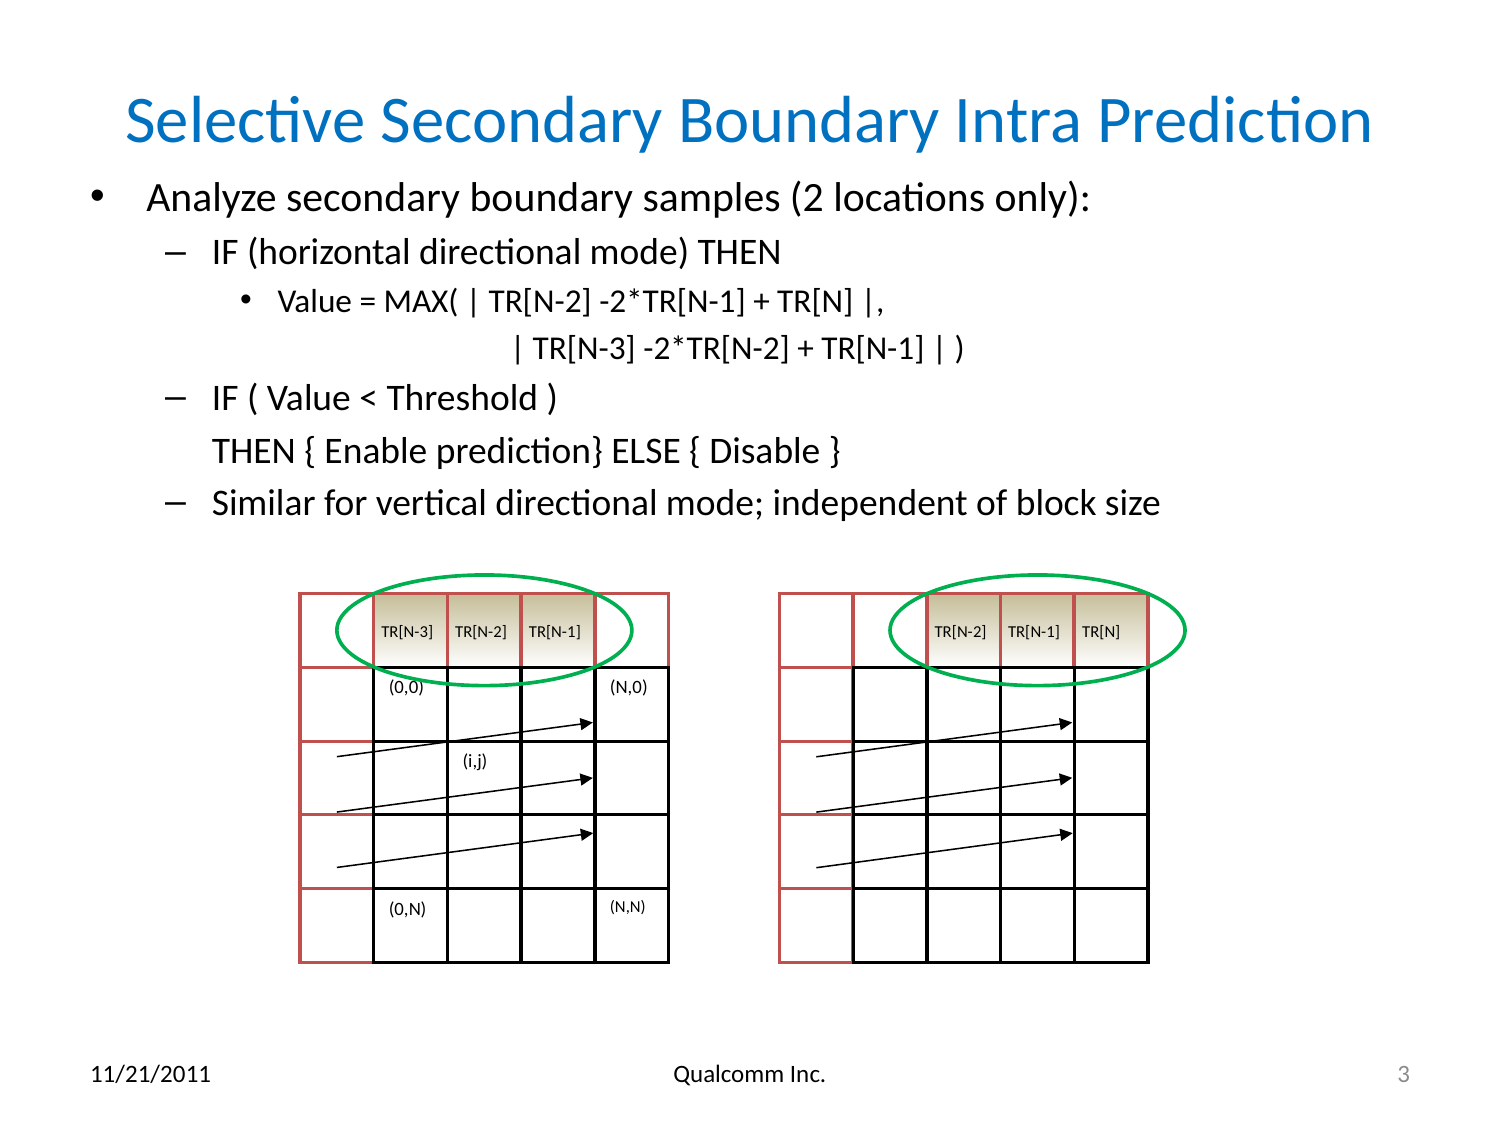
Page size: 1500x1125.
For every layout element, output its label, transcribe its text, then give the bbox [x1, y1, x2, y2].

title Selective Secondary Boundary Intra Prediction [75, 45, 1425, 162]
slide_number 3 [1074, 1042, 1425, 1103]
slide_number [75, 1042, 425, 1103]
list Analyze secondary boundary samples (2 locations only): IF (horizontal directional mode) THEN Value = MAX( | TR[N-2] -2*TR[N-1] + TR[N] |, | TR[N-3] -2*TR[N-2] + TR[N-1] | ) IF ( Value < Threshold ) THEN { Enable prediction} ELSE { Disable } Similar for vertical directional mode; independent of block size [75, 162, 1450, 980]
footer Qualcomm Inc. [512, 1042, 988, 1103]
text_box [299, 574, 1186, 963]
